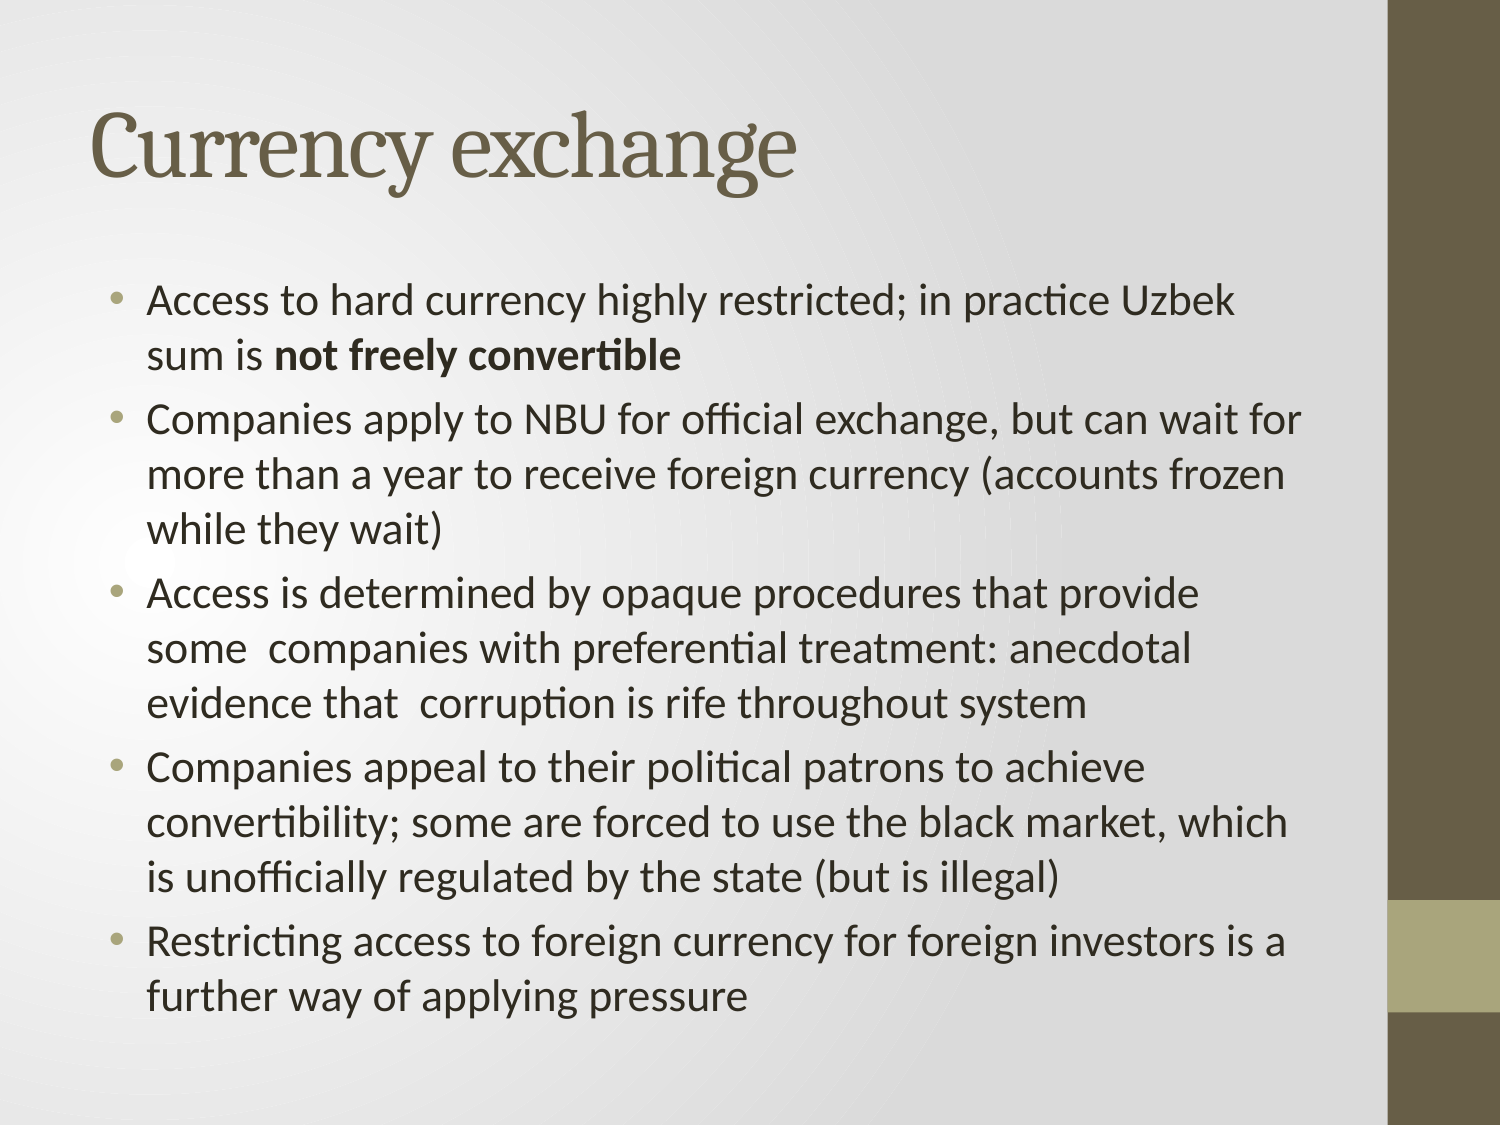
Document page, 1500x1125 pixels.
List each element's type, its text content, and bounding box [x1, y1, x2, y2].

title Currency exchange [75, 45, 1325, 233]
list Access to hard currency highly restricted; in practice Uzbek sum is not freely convertible Companies apply to NBU for official exchange, but can wait for more than a year to receive foreign currency (accounts frozen while they wait) Access is determined by opaque procedures that provide some companies with preferential treatment: anecdotal evidence that corruption is rife throughout system Companies appeal to their political patrons to achieve convertibility; some are forced to use the black market, which is unofficially regulated by the state (but is illegal) Restricting access to foreign currency for foreign investors is a further way of applying pressure [75, 262, 1325, 1050]
